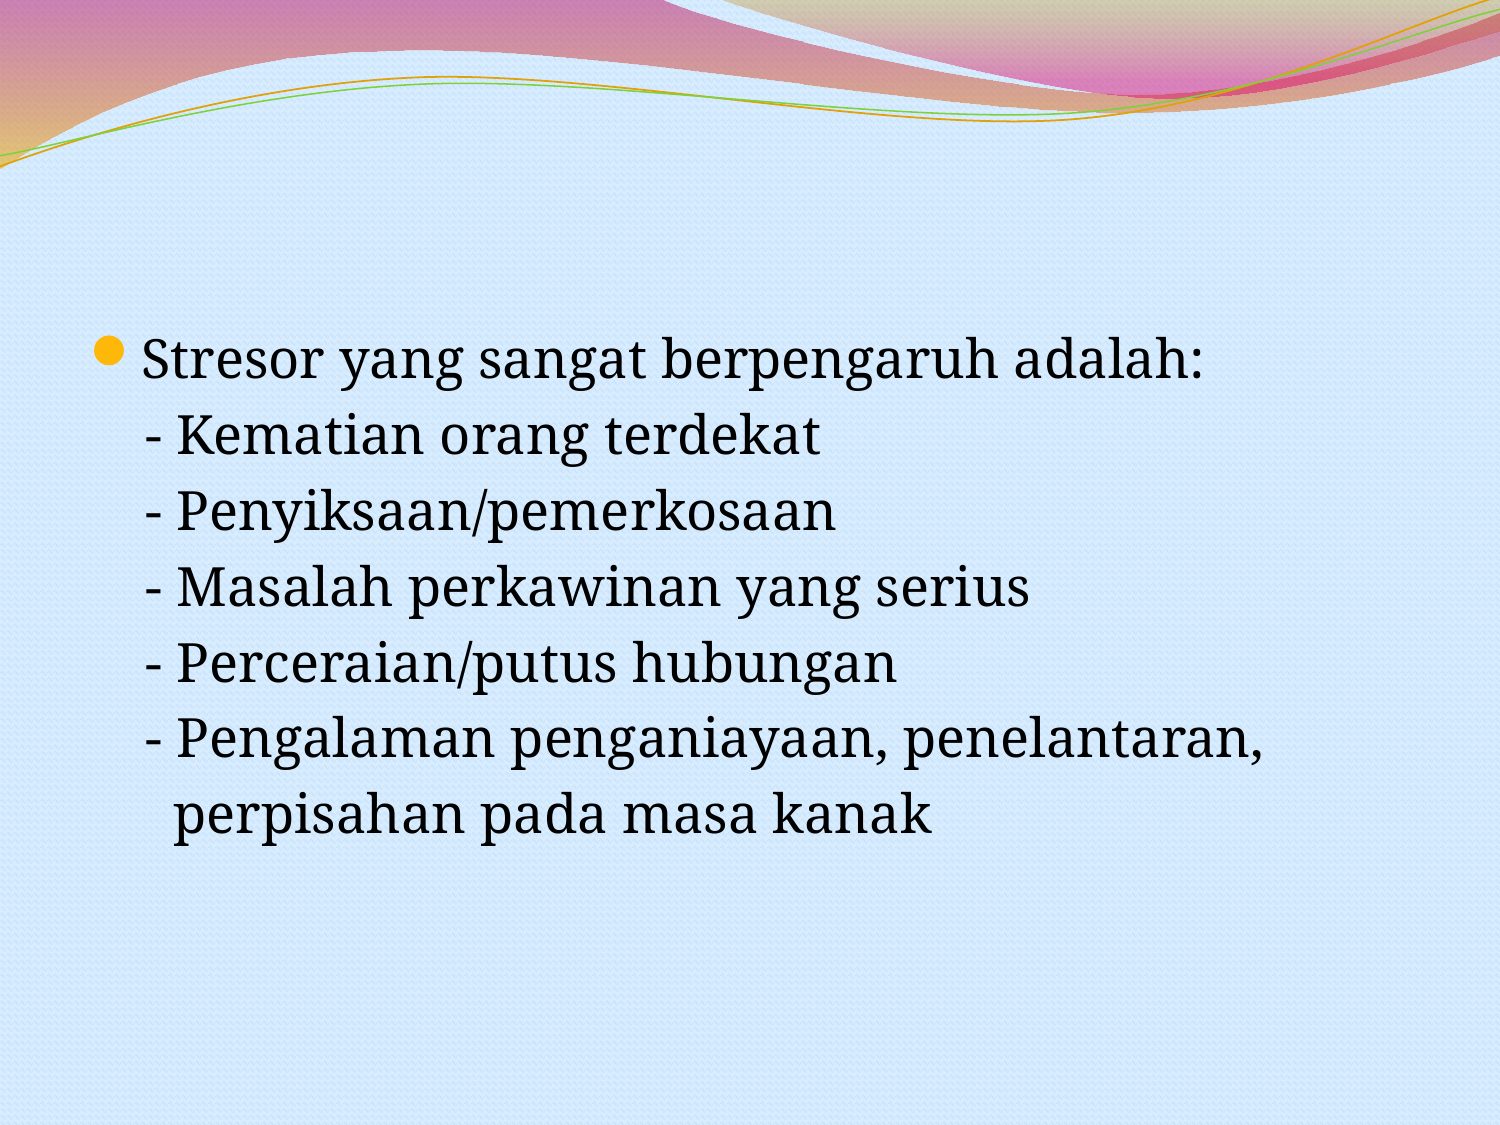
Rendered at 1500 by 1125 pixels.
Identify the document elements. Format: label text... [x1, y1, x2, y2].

list Stresor yang sangat berpengaruh adalah: - Kematian orang terdekat - Penyiksaan/pemerkosaan - Masalah perkawinan yang serius - Perceraian/putus hubungan - Pengalaman penganiayaan, penelantaran, perpisahan pada masa kanak [75, 317, 1425, 1038]
